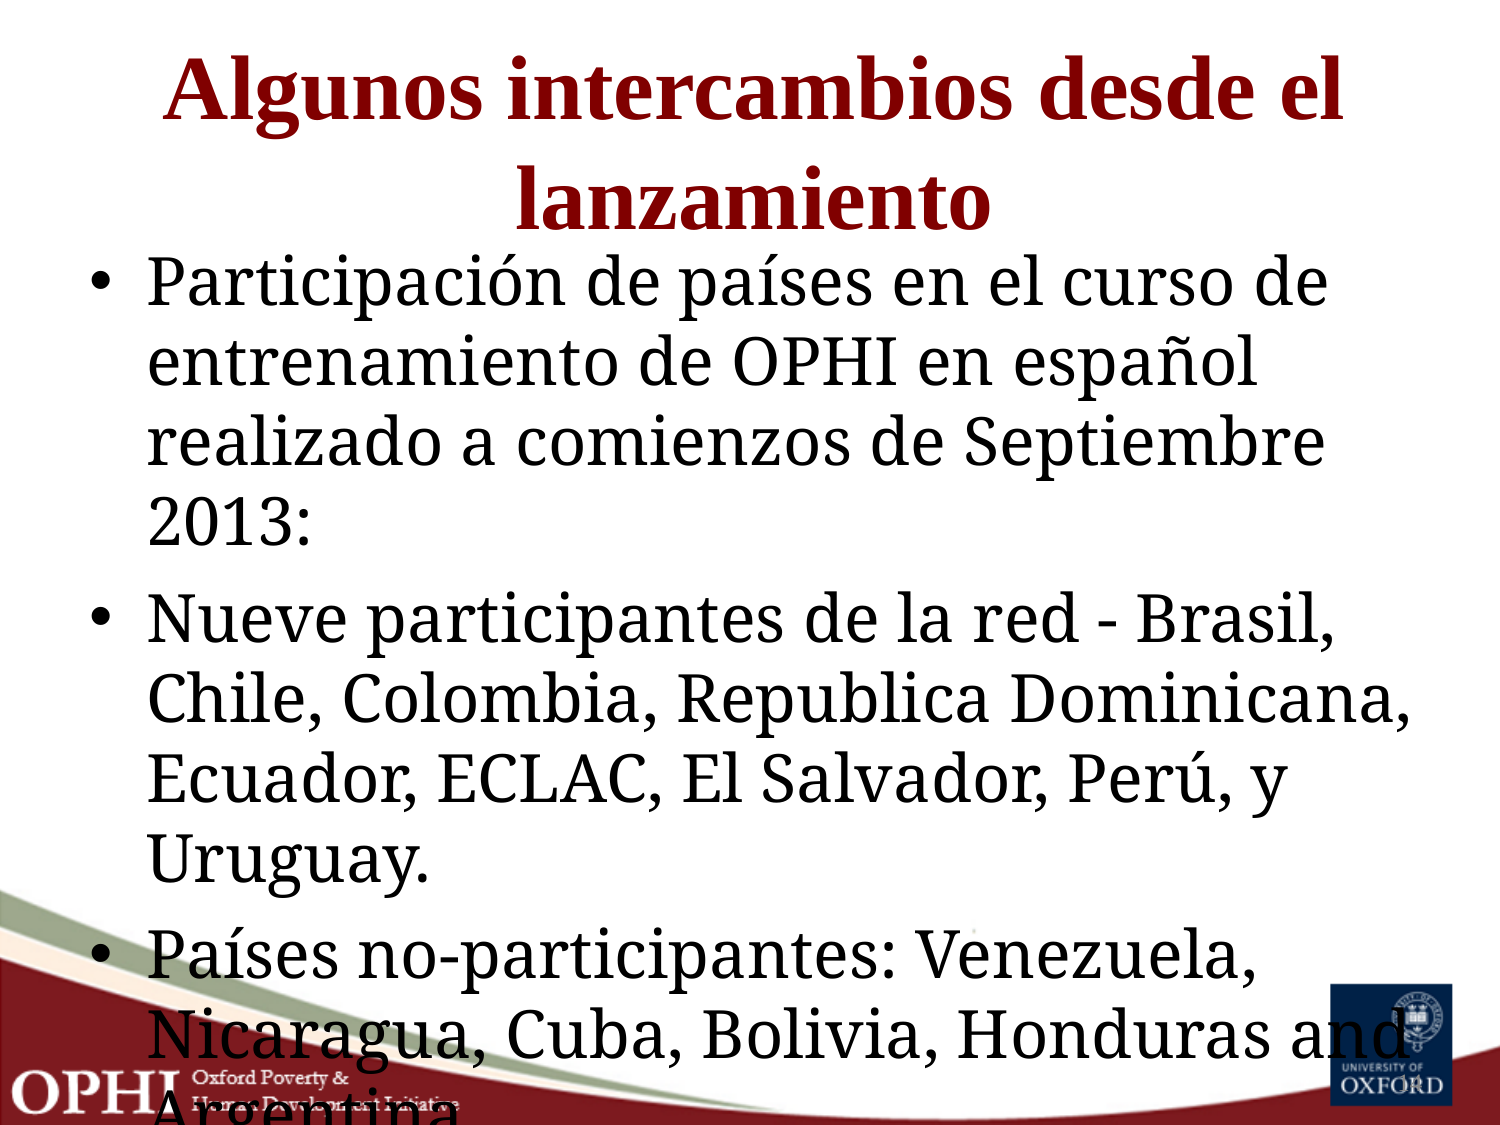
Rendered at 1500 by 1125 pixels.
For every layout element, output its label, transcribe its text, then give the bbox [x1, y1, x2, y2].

list Participación de países en el curso de entrenamiento de OPHI en español realizado a comienzos de Septiembre 2013: Nueve participantes de la red - Brasil, Chile, Colombia, Republica Dominicana, Ecuador, ECLAC, El Salvador, Perú, y Uruguay. Países no-participantes: Venezuela, Nicaragua, Cuba, Bolivia, Honduras and Argentina. [75, 231, 1471, 975]
title Algunos intercambios desde el lanzamiento [75, 20, 1436, 209]
picture [0, 0, 1500, 1125]
slide_number 14 [1382, 1060, 1426, 1104]
